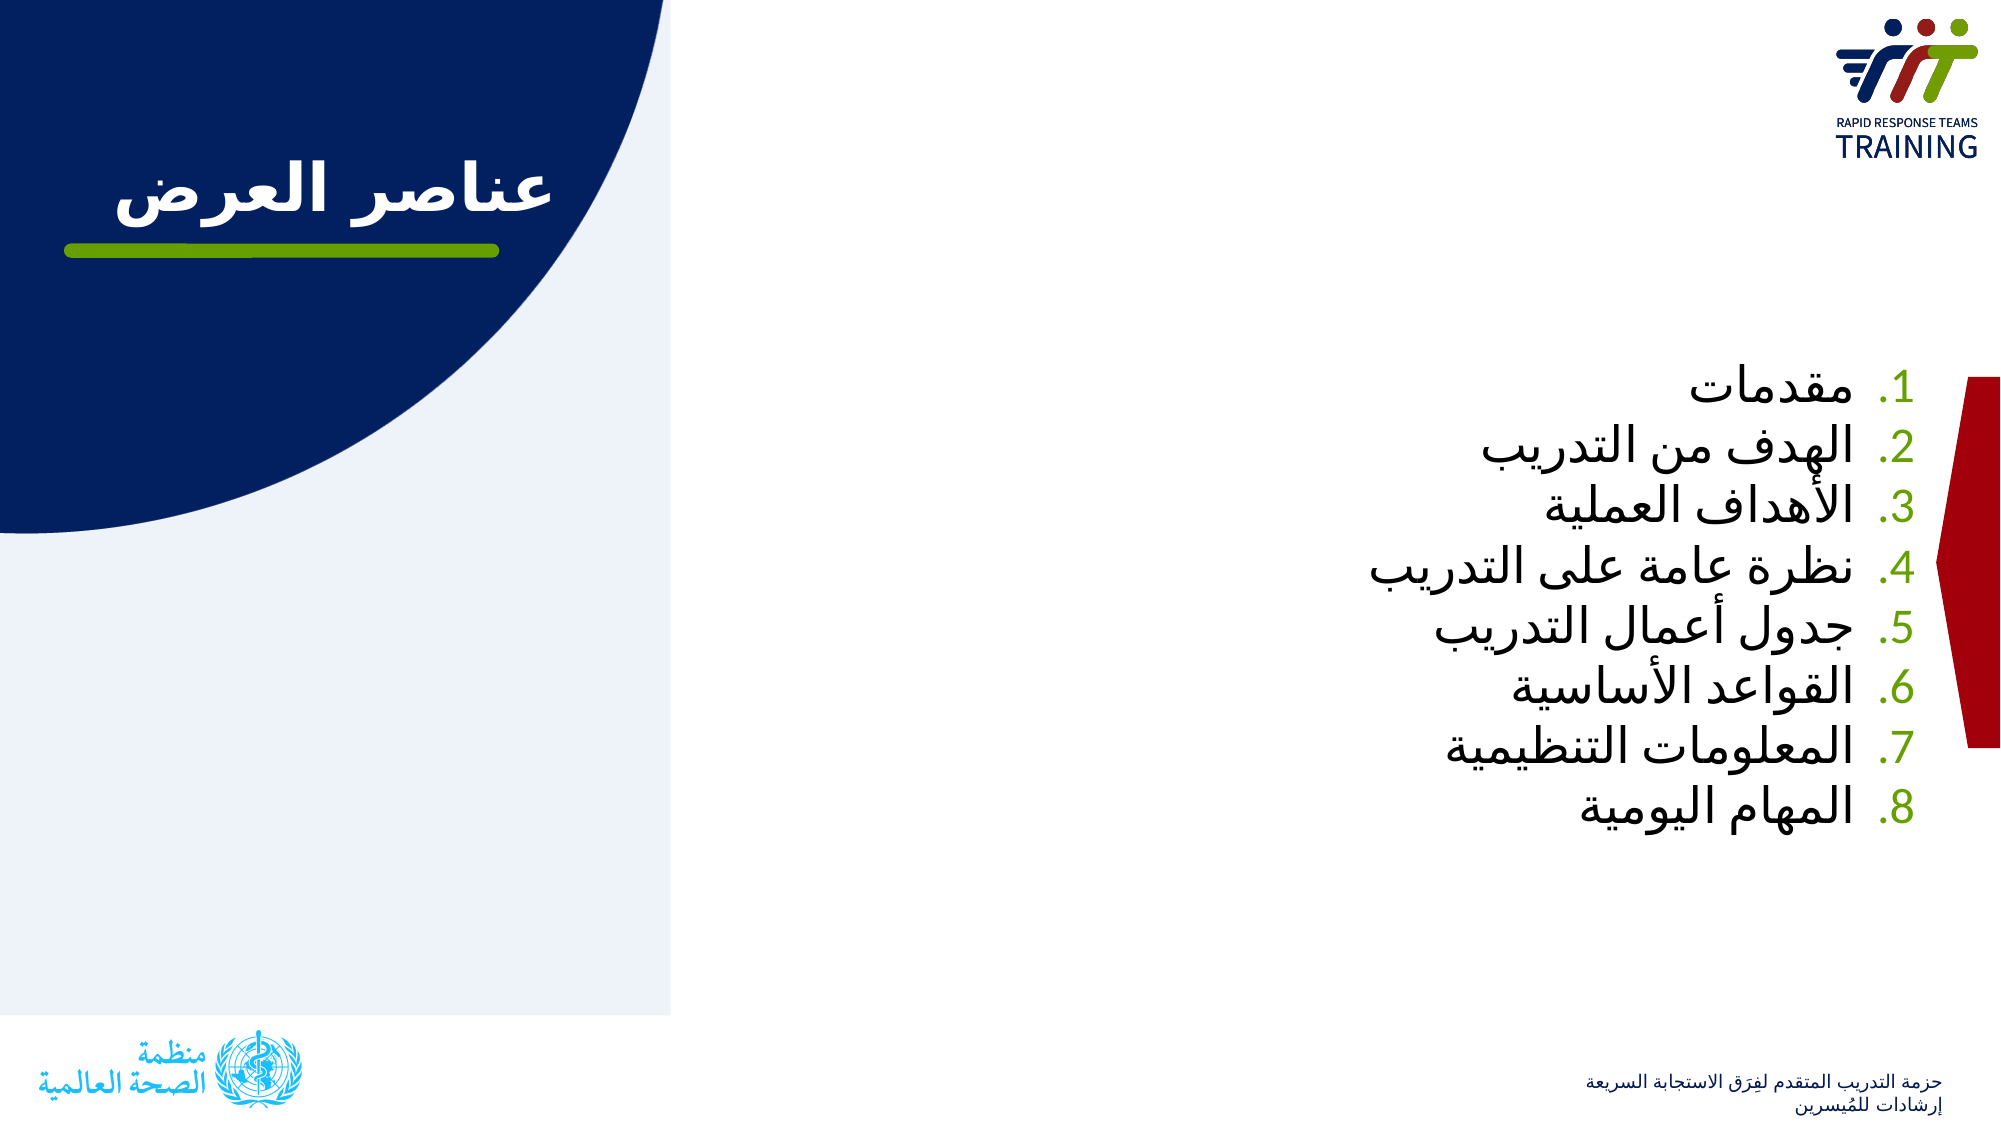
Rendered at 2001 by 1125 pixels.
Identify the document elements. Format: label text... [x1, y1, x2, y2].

picture [0, 0, 670, 538]
picture [1835, 19, 1978, 167]
list مقدمات الهدف من التدريب الأهداف العملية نظرة عامة على التدريب جدول أعمال التدريب القواعد الأساسية المعلومات التنظيمية المهام اليومية [686, 353, 1923, 841]
picture [39, 1030, 302, 1108]
title عناصر العرض [67, 110, 604, 270]
